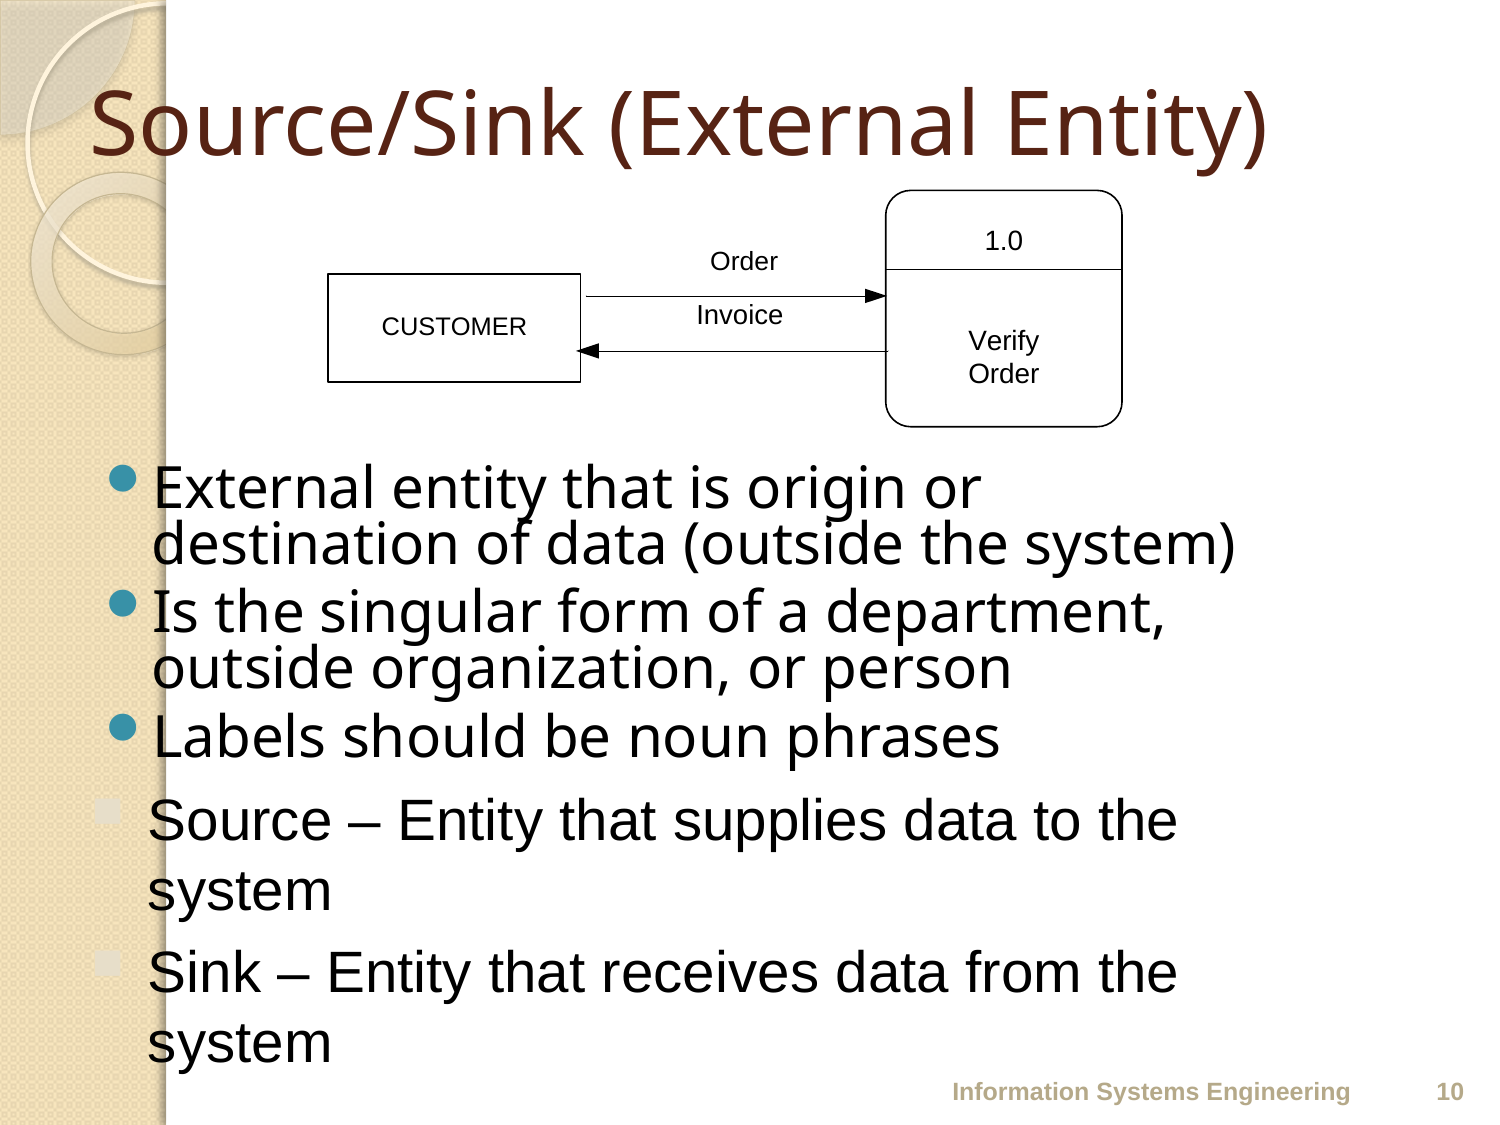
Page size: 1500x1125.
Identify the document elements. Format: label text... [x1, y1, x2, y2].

list External entity that is origin or destination of data (outside the system) Is the singular form of a department, outside organization, or person Labels should be noun phrases [76, 455, 1318, 774]
footer Information Systems Engineering [937, 1034, 1413, 1113]
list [855, 160, 1152, 457]
picture [537, 231, 951, 362]
title Source/Sink (External Entity) [75, 6, 1425, 232]
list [324, 270, 585, 386]
text_box Source – Entity that supplies data to the system Sink – Entity that receives data from the system [76, 774, 1319, 870]
slide_number 10 [1413, 1034, 1488, 1113]
